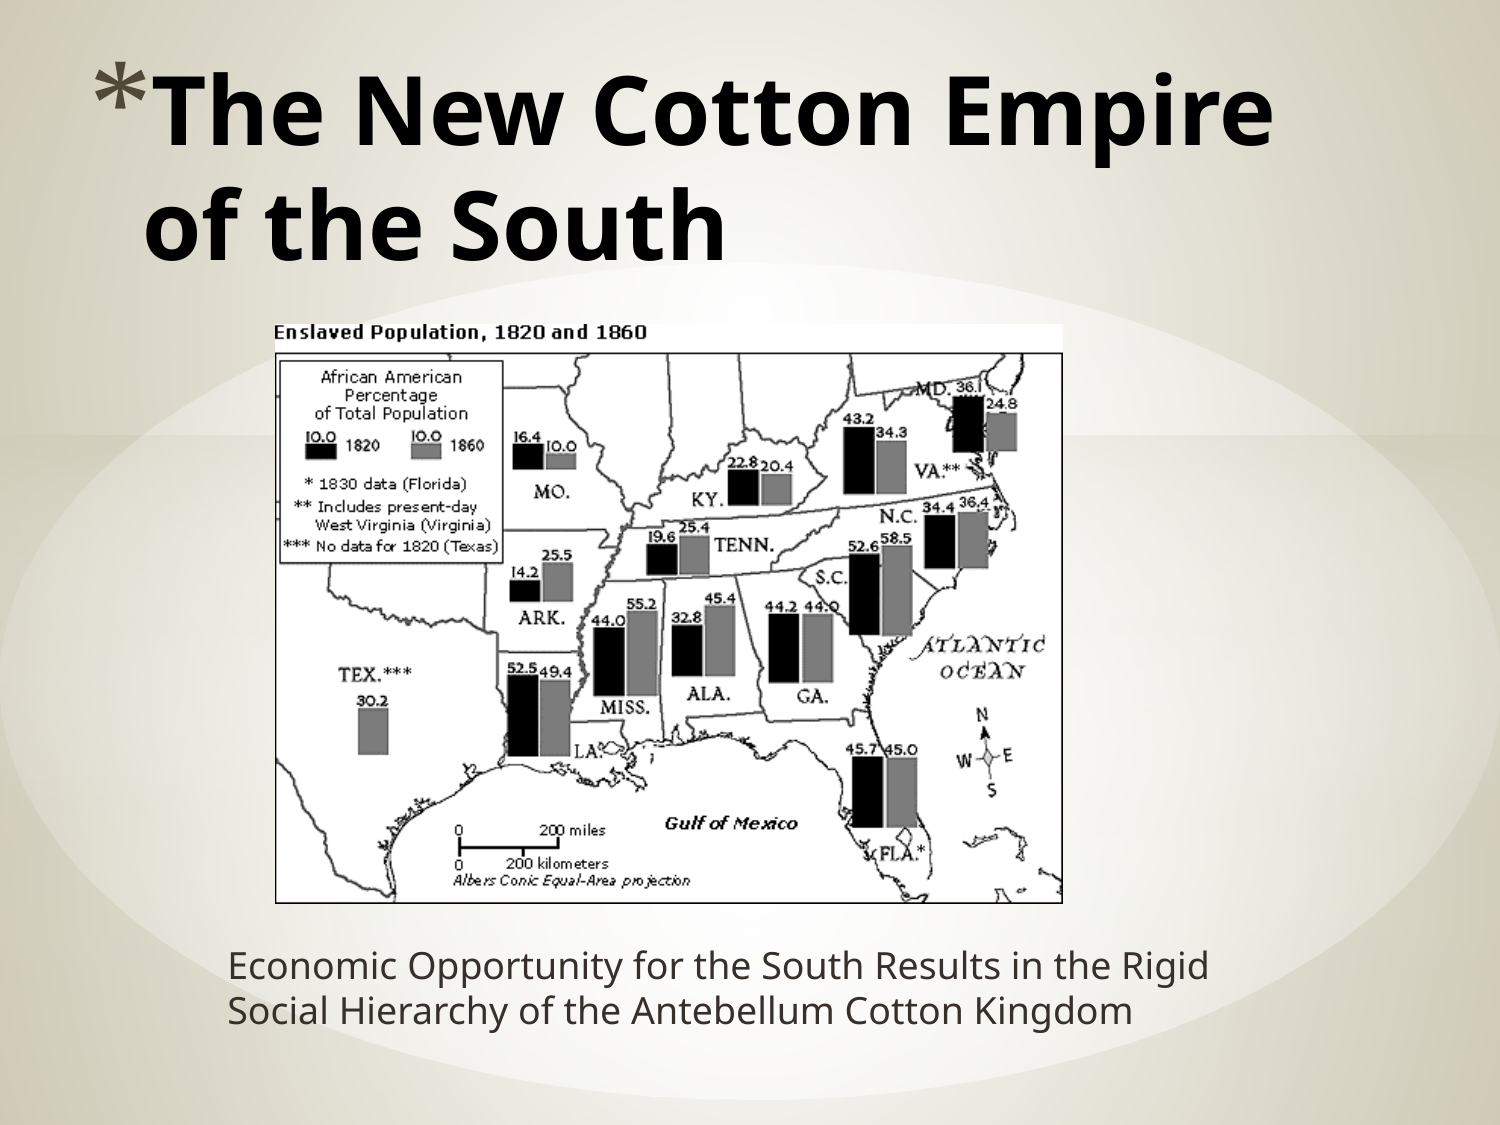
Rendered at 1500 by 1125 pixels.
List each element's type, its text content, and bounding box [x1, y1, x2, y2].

list Economic Opportunity for the South Results in the Rigid Social Hierarchy of the Antebellum Cotton Kingdom [212, 934, 1264, 1072]
title The New Cotton Empire of the South [75, 5, 1338, 288]
picture [274, 324, 1063, 904]
